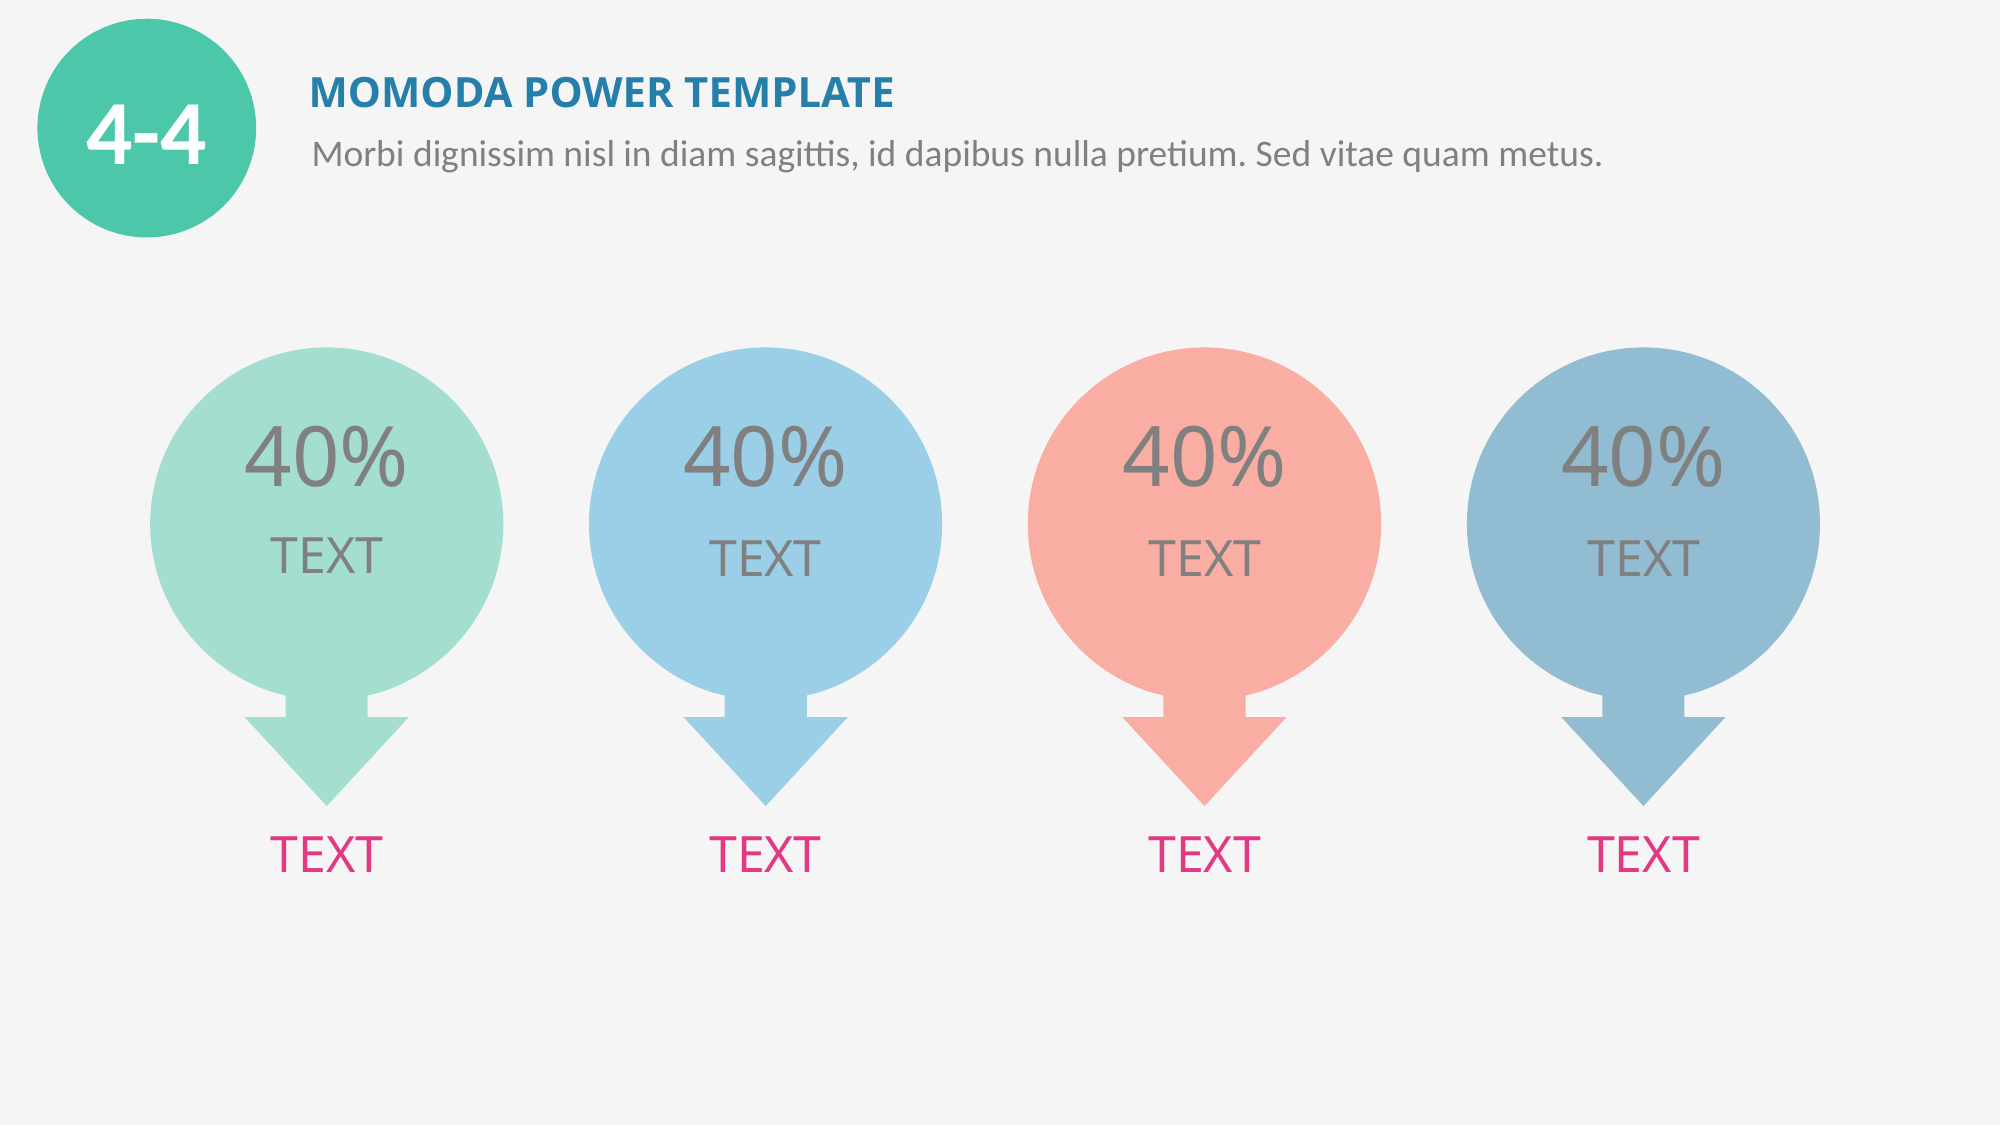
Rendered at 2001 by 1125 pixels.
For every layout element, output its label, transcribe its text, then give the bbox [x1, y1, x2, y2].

text_box TEXT [1467, 519, 1821, 595]
text_box [1026, 511, 1383, 545]
text_box TEXT [589, 519, 943, 595]
text_box 40% [1466, 395, 1820, 511]
text_box TEXT [150, 815, 504, 891]
text_box TEXT [150, 515, 504, 591]
text_box [602, 595, 929, 808]
text_box 40% [1027, 395, 1382, 511]
text_box MOMODA POWER TEMPLATE [296, 60, 1160, 121]
text_box Morbi dignissim nisl in diam sagittis, id dapibus nulla pretium. Sed vitae quam metus. [296, 121, 1622, 182]
text_box [162, 591, 492, 808]
text_box TEXT [1466, 815, 1820, 891]
text_box 40% [150, 395, 504, 511]
text_box [149, 506, 505, 542]
text_box [1041, 595, 1368, 808]
text_box TEXT [589, 815, 943, 891]
text_box TEXT [1027, 815, 1382, 891]
text_box 40% [589, 395, 943, 511]
text_box [587, 504, 944, 544]
text_box [1082, 346, 1327, 395]
text_box [1480, 595, 1807, 808]
text_box TEXT [1028, 519, 1382, 595]
text_box [643, 346, 888, 395]
text_box [1521, 346, 1766, 395]
text_box [204, 346, 449, 395]
text_box [1465, 504, 1822, 545]
text_box 4-4 [36, 17, 258, 239]
